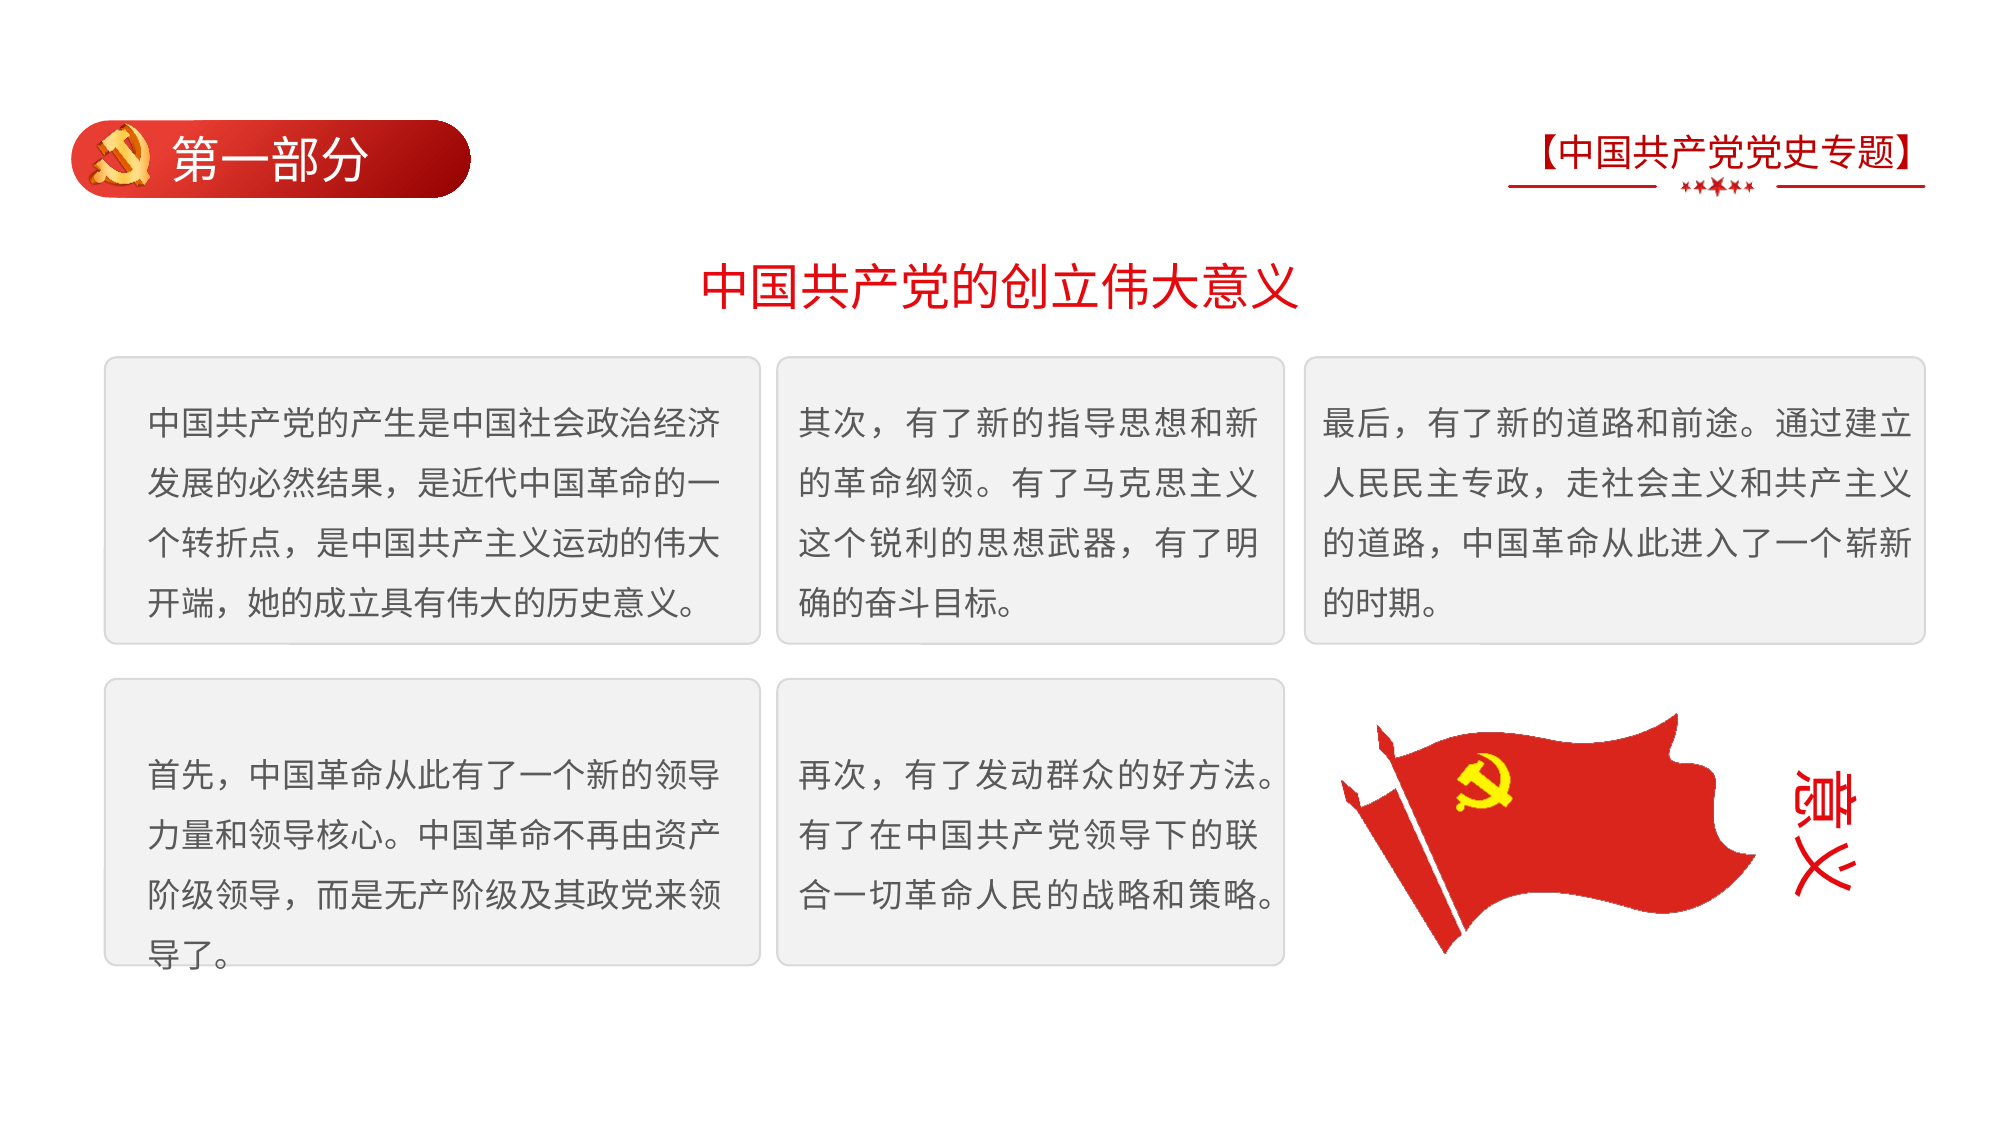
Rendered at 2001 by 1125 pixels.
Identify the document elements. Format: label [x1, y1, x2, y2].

text_box [1188, 119, 1953, 198]
picture [1316, 657, 1787, 1024]
text_box [71, 104, 471, 205]
text_box [0, 0, 2000, 1125]
